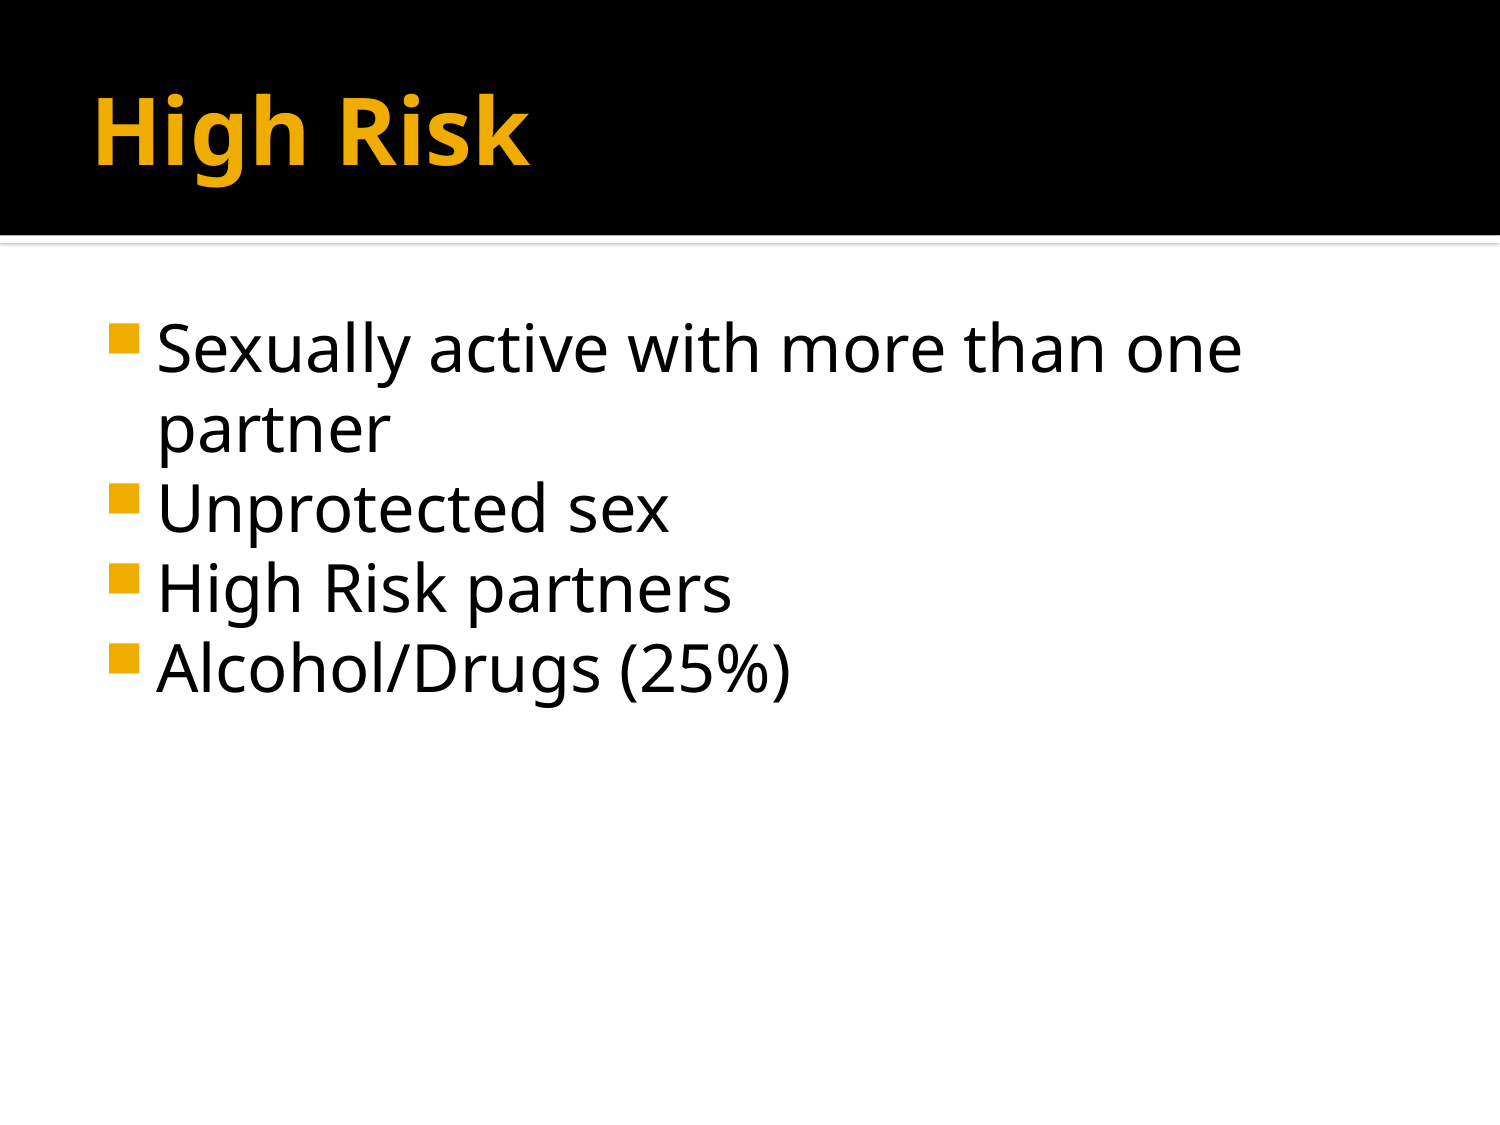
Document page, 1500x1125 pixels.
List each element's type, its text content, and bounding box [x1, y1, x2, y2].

list Sexually active with more than one partner Unprotected sex High Risk partners Alcohol/Drugs (25%) [75, 291, 1425, 1050]
title High Risk [75, 25, 1425, 231]
